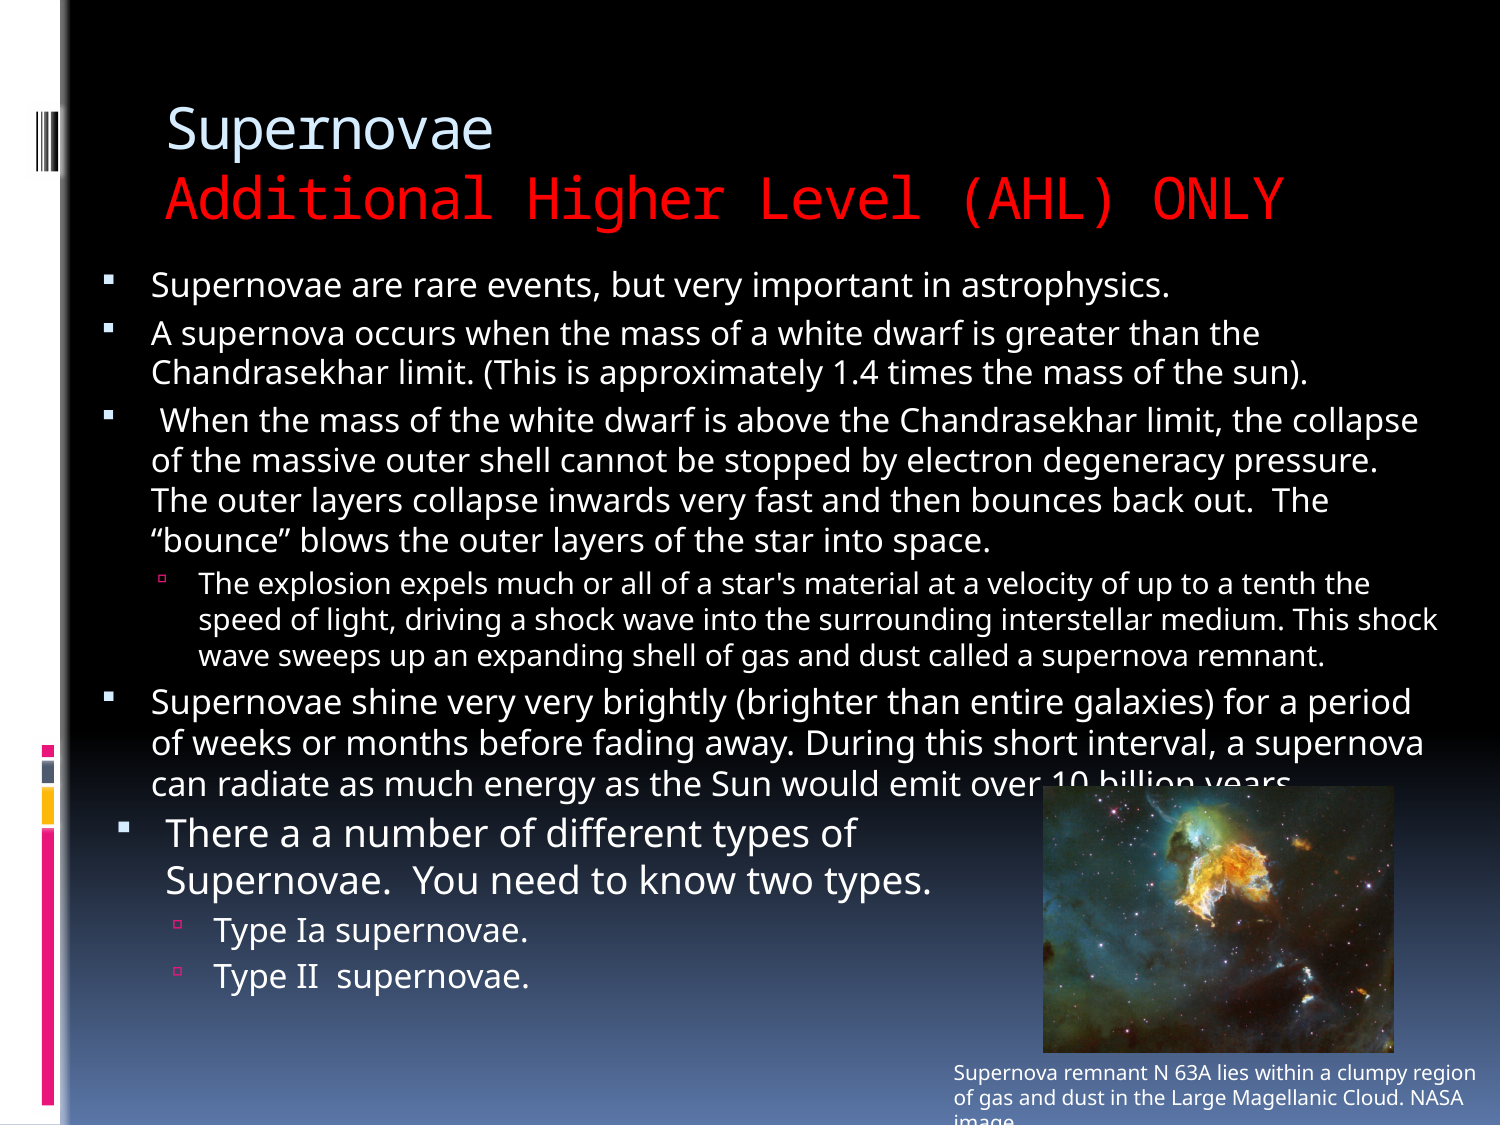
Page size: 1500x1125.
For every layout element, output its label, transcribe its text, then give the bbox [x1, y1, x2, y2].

title Supernovae Additional Higher Level (AHL) ONLY [150, 83, 1425, 255]
text_box There a a number of different types of Supernovae. You need to know two types. Type Ia supernovae. Type II supernovae. [91, 801, 976, 1038]
list Supernovae are rare events, but very important in astrophysics. A supernova occurs when the mass of a white dwarf is greater than the Chandrasekhar limit. (This is approximately 1.4 times the mass of the sun). When the mass of the white dwarf is above the Chandrasekhar limit, the collapse of the massive outer shell cannot be stopped by electron degeneracy pressure. The outer layers collapse inwards very fast and then bounces back out. The “bounce” blows the outer layers of the star into space. The explosion expels much or all of a star's material at a velocity of up to a tenth the speed of light, driving a shock wave into the surrounding interstellar medium. This shock wave sweeps up an expanding shell of gas and dust called a supernova remnant. Supernovae shine very very brightly (brighter than entire galaxies) for a period of weeks or months before fading away. During this short interval, a supernova can radiate as much energy as the Sun would emit over 10 billion years. [76, 255, 1466, 858]
picture [1043, 786, 1394, 1054]
text_box Supernova remnant N 63A lies within a clumpy region of gas and dust in the Large Magellanic Cloud. NASA image. [938, 1052, 1498, 1125]
